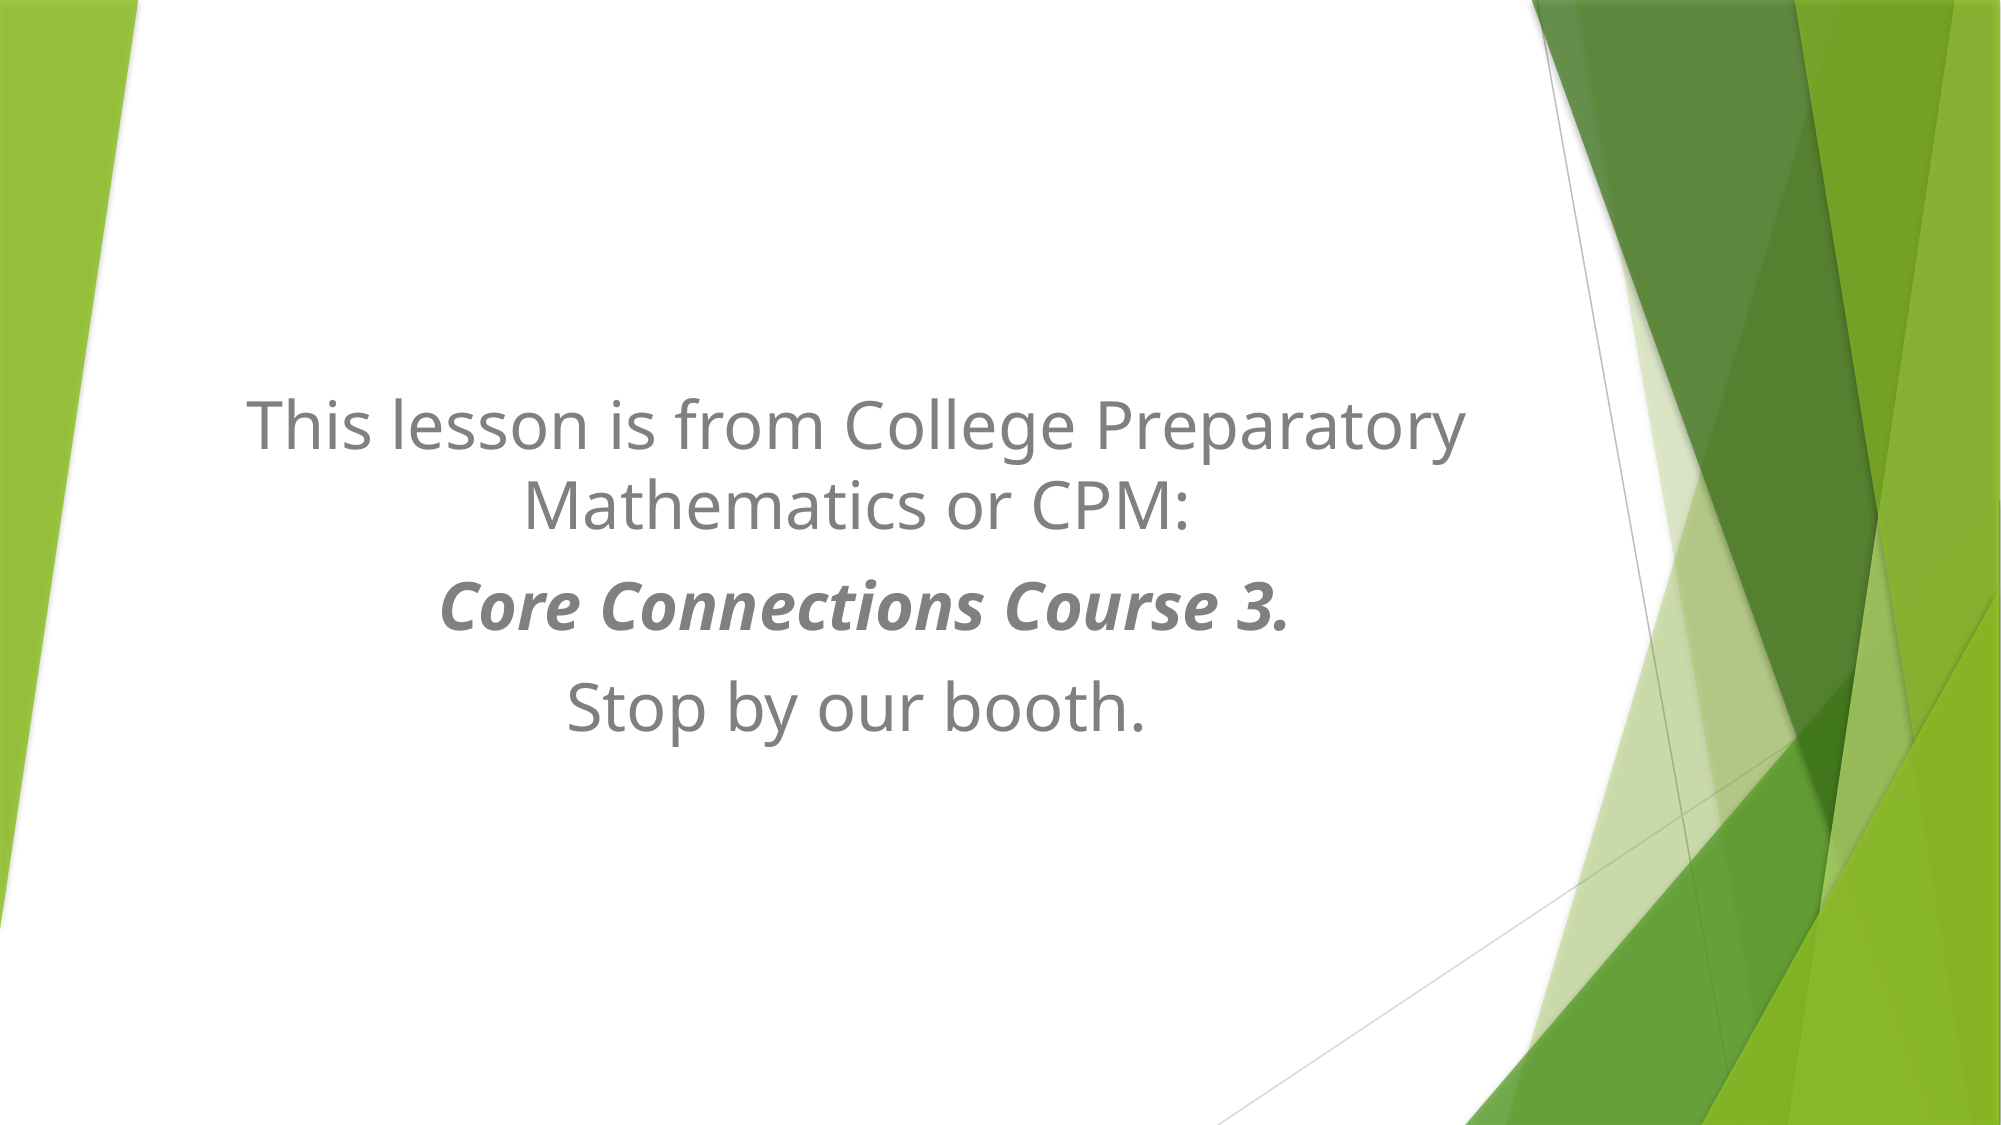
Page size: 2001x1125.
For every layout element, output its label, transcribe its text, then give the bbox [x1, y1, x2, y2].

subtitle This lesson is from College Preparatory Mathematics or CPM: Core Connections Course 3. Stop by our booth. [220, 374, 1495, 919]
